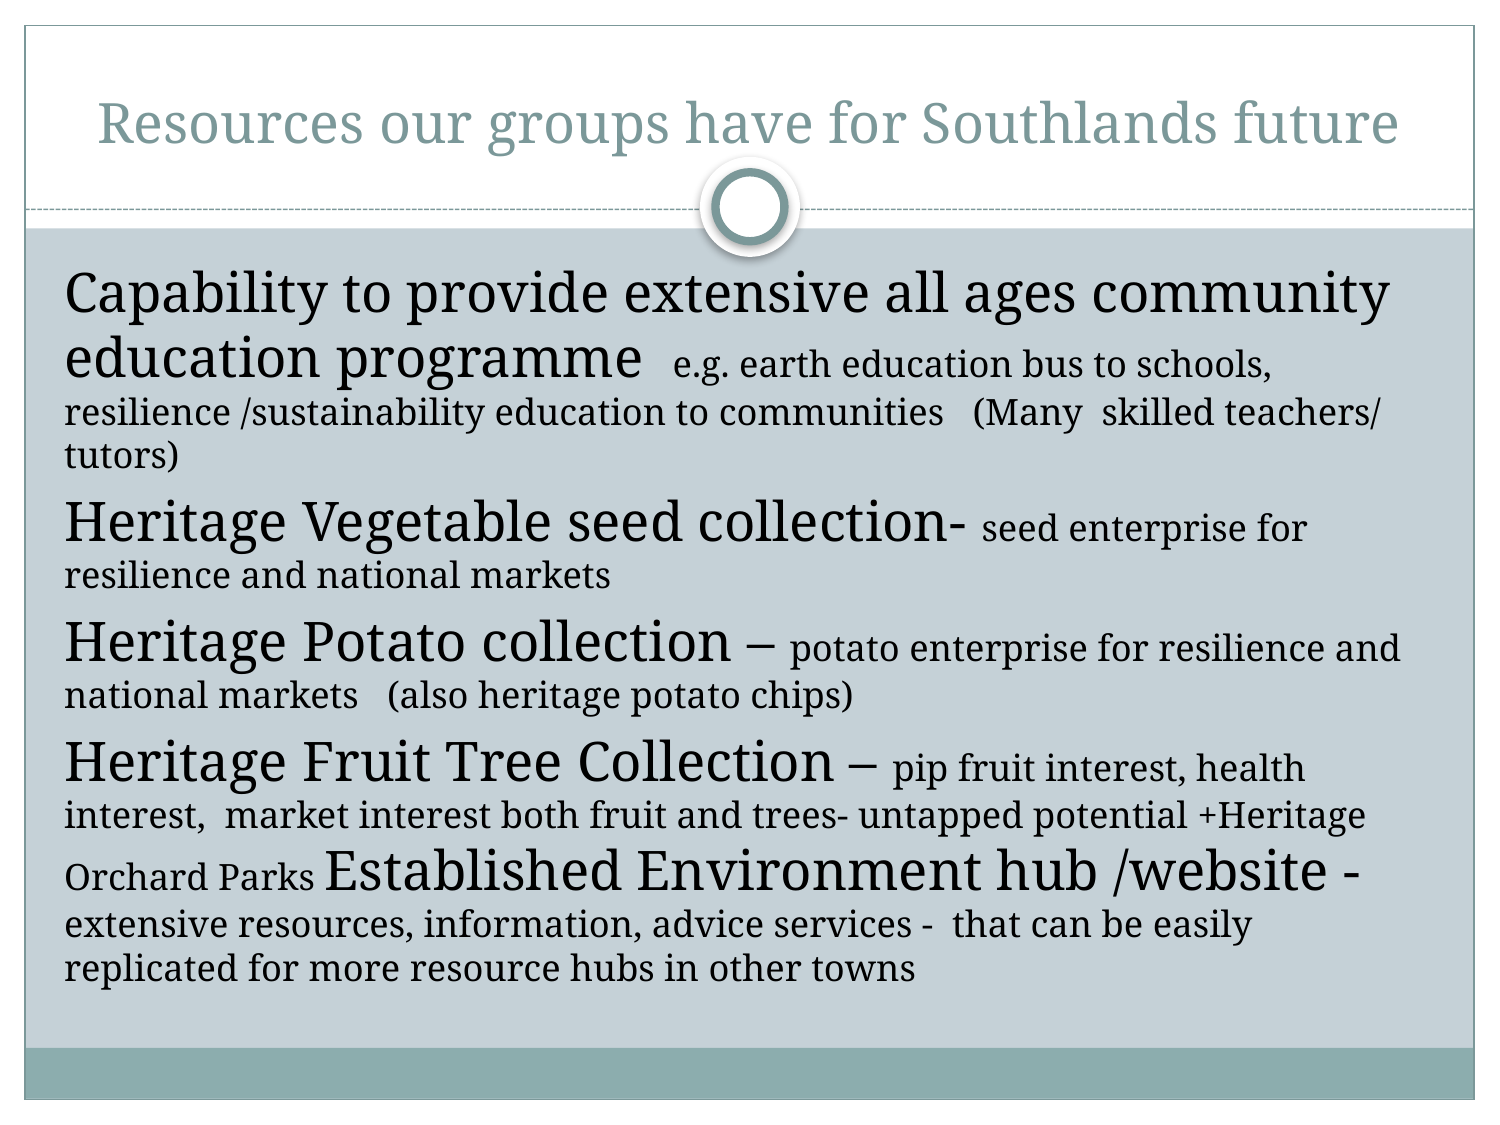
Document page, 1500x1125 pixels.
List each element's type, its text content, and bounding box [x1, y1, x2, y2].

list Capability to provide extensive all ages community education programme e.g. earth education bus to schools, resilience /sustainability education to communities (Many skilled teachers/ tutors) Heritage Vegetable seed collection- seed enterprise for resilience and national markets Heritage Potato collection – potato enterprise for resilience and national markets (also heritage potato chips) Heritage Fruit Tree Collection – pip fruit interest, health interest, market interest both fruit and trees- untapped potential +Heritage Orchard Parks Established Environment hub /website - extensive resources, information, advice services - that can be easily replicated for more resource hubs in other towns [49, 250, 1445, 1001]
title Resources our groups have for Southlands future [49, 37, 1450, 162]
